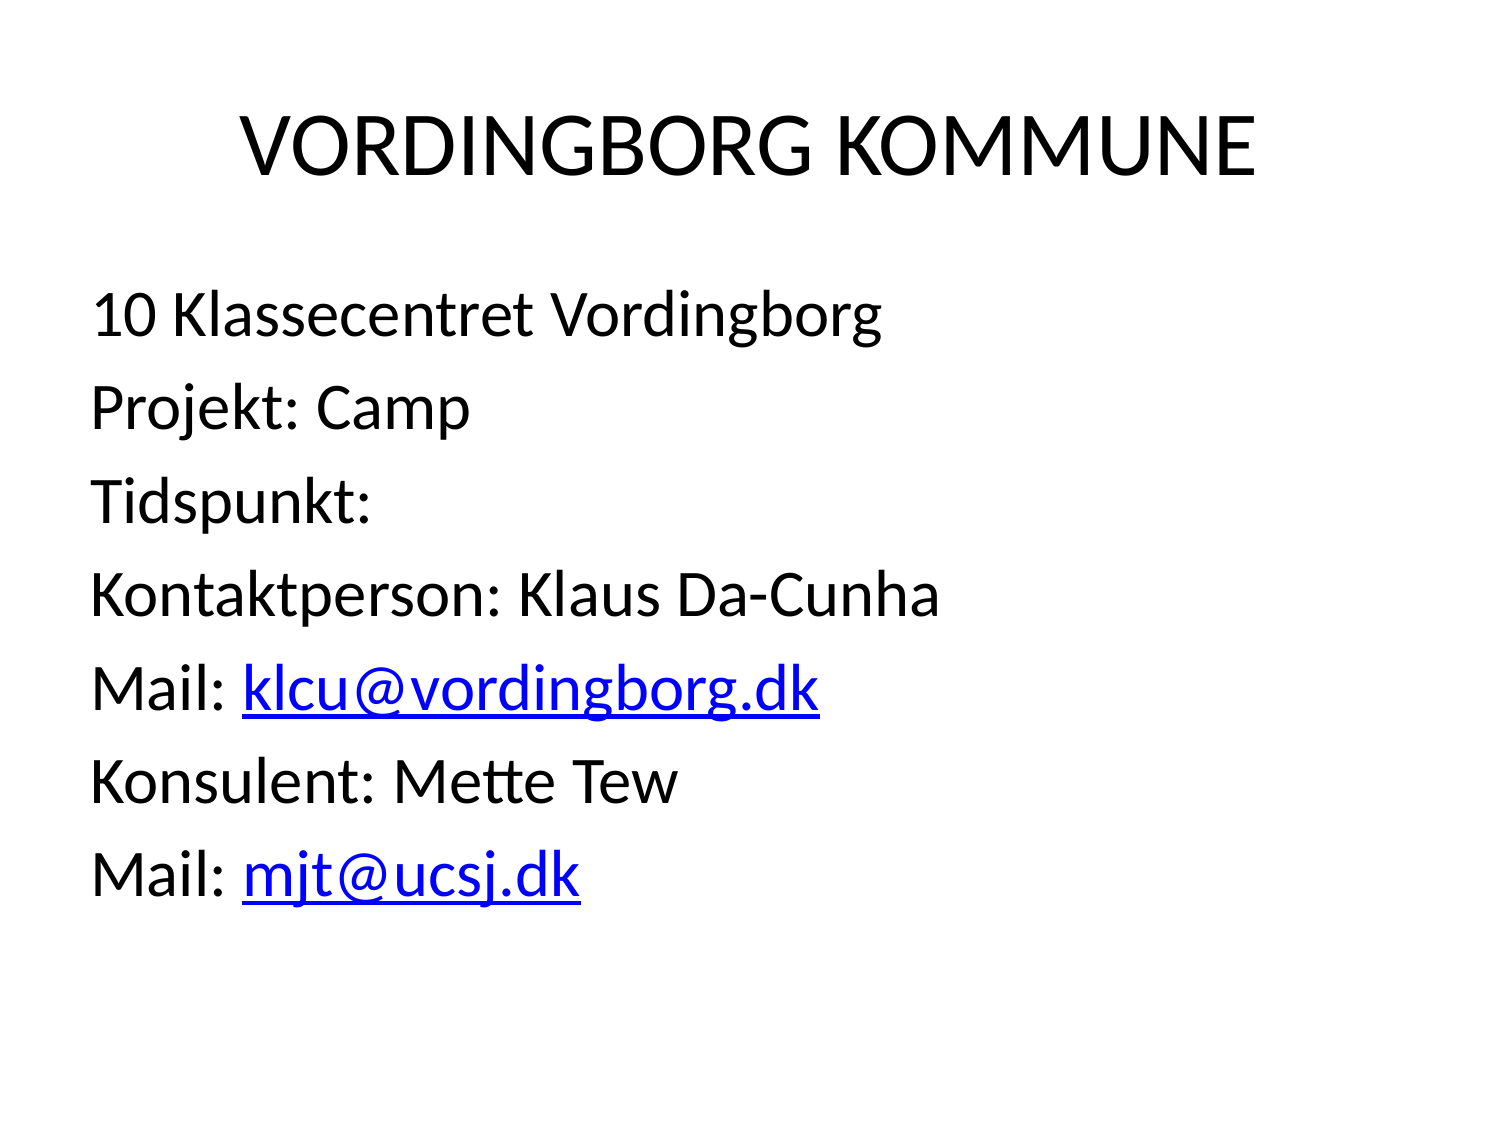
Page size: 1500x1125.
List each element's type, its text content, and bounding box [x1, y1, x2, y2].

title VORDINGBORG KOMMUNE [75, 45, 1425, 233]
list 10 Klassecentret Vordingborg Projekt: Camp Tidspunkt: Kontaktperson: Klaus Da-Cunha Mail: klcu@vordingborg.dk Konsulent: Mette Tew Mail: mjt@ucsj.dk [75, 262, 1425, 1005]
